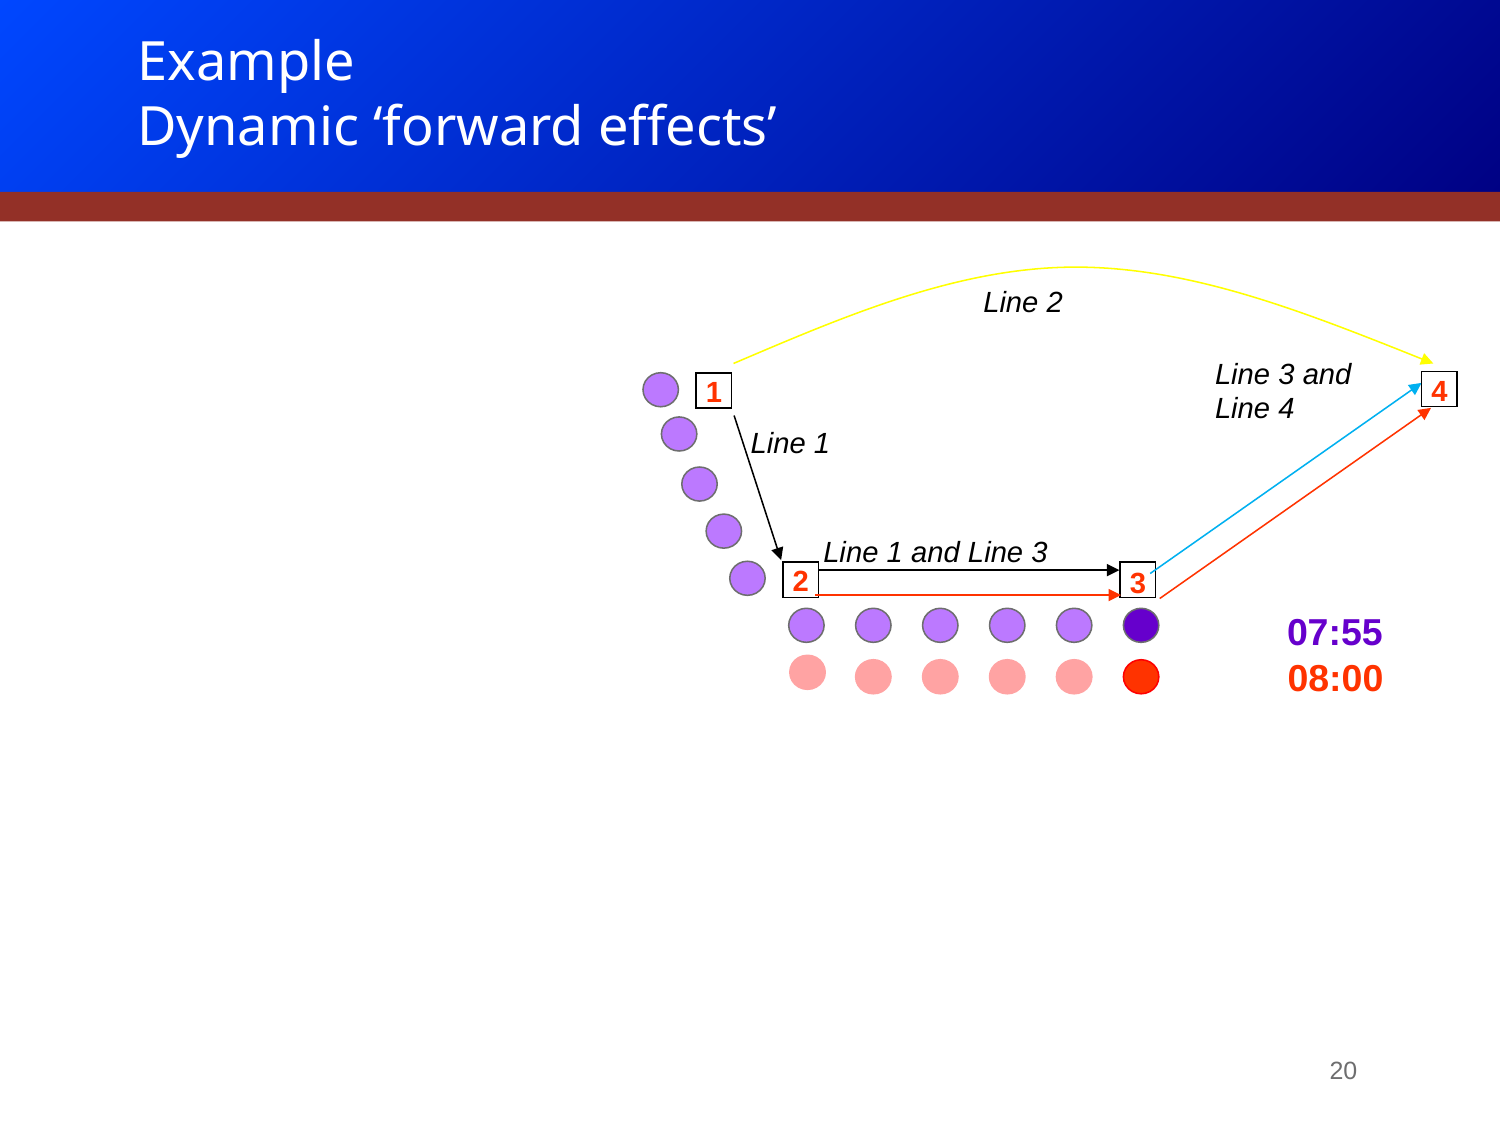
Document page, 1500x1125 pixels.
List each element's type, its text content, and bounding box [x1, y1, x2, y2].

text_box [642, 372, 1160, 643]
text_box [922, 659, 958, 694]
text_box [989, 659, 1025, 694]
text_box 07:55 [1164, 616, 1398, 646]
text_box [1123, 664, 1129, 690]
slide_number 20 [1022, 1046, 1373, 1103]
text_box [855, 659, 892, 694]
text_box [789, 655, 826, 690]
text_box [690, 266, 1468, 608]
text_box 08:00 [1129, 646, 1399, 707]
text_box [1056, 659, 1092, 694]
text_box Example Dynamic ‘forward effects’ [137, 101, 1365, 221]
